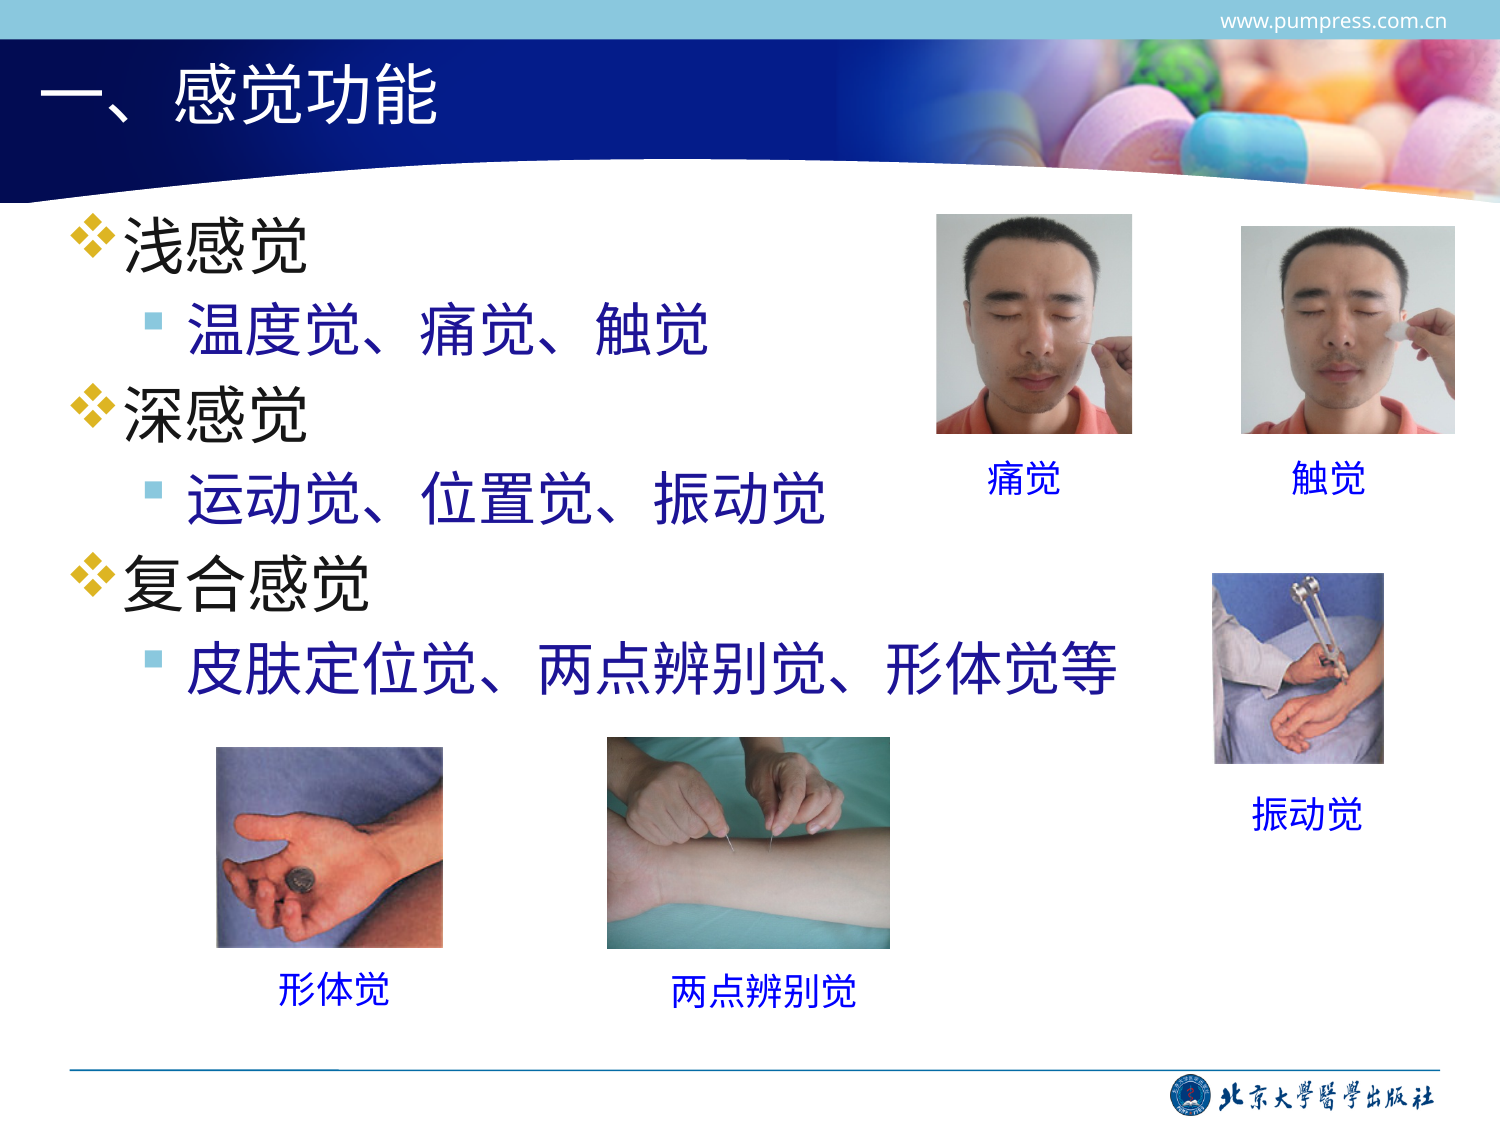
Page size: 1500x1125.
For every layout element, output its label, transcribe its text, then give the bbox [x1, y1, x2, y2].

text_box 形体觉 [264, 958, 407, 1018]
picture [1170, 1074, 1436, 1118]
title 一、感觉功能 [23, 46, 1349, 140]
list 浅感觉 温度觉、痛觉、触觉 深感觉 运动觉、位置觉、振动觉 复合感觉 皮肤定位觉、两点辨别觉、形体觉等 [49, 198, 1463, 1026]
picture [1212, 572, 1384, 764]
picture [1240, 226, 1456, 435]
text_box 痛觉 [972, 447, 1077, 507]
slide_number www.pumpress.com.cn [1024, 0, 1463, 38]
picture [216, 747, 444, 948]
picture [936, 214, 1133, 435]
picture [607, 737, 890, 949]
text_box 两点辨别觉 [655, 960, 874, 1021]
text_box 触觉 [1276, 447, 1382, 507]
text_box 振动觉 [1236, 784, 1379, 844]
picture [0, 40, 1500, 203]
